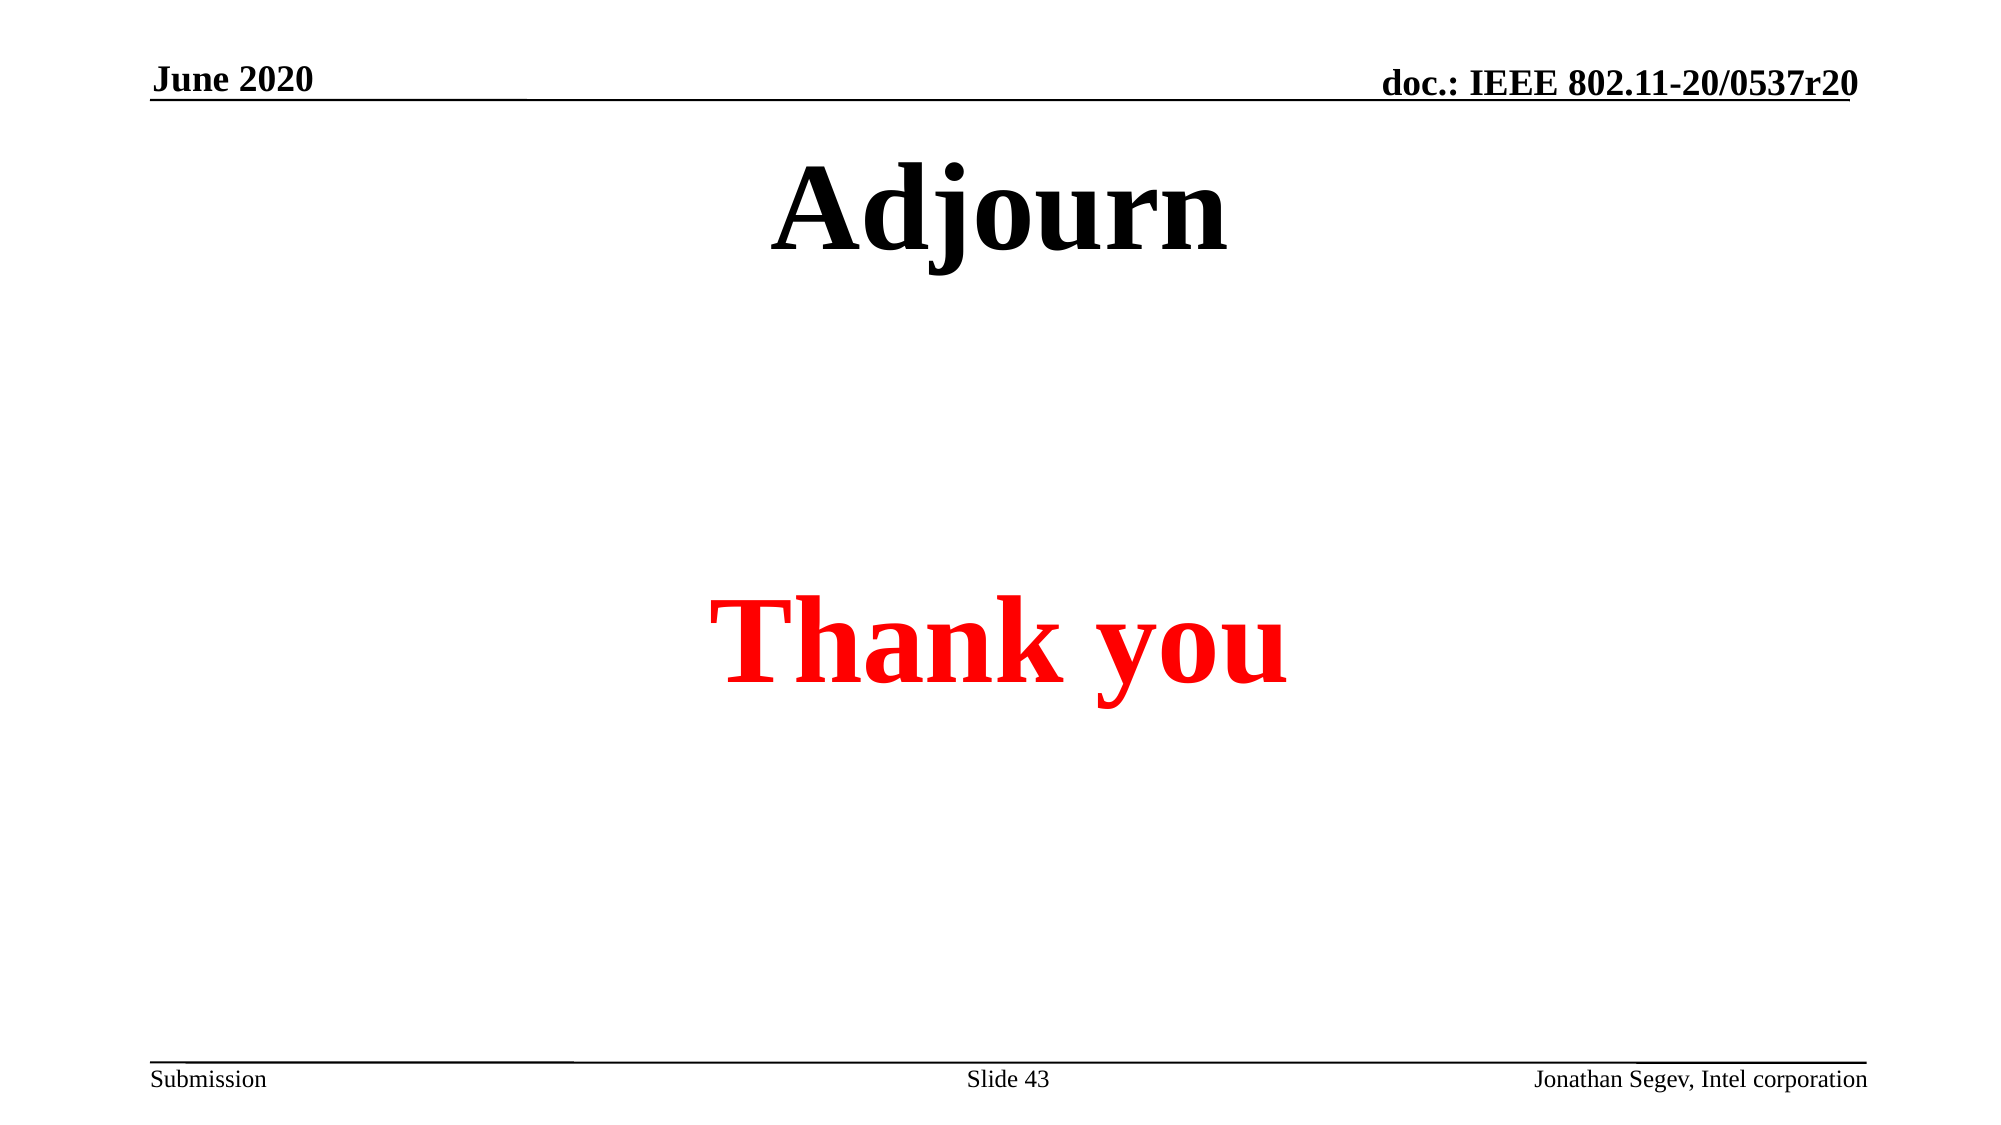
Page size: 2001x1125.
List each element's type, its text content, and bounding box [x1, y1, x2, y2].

list Thank you [149, 324, 1850, 1000]
slide_number Slide 43 [950, 1061, 1067, 1123]
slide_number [152, 54, 563, 100]
footer Jonathan Segev, Intel corporation [1171, 1061, 1869, 1093]
title Adjourn [149, 112, 1850, 288]
